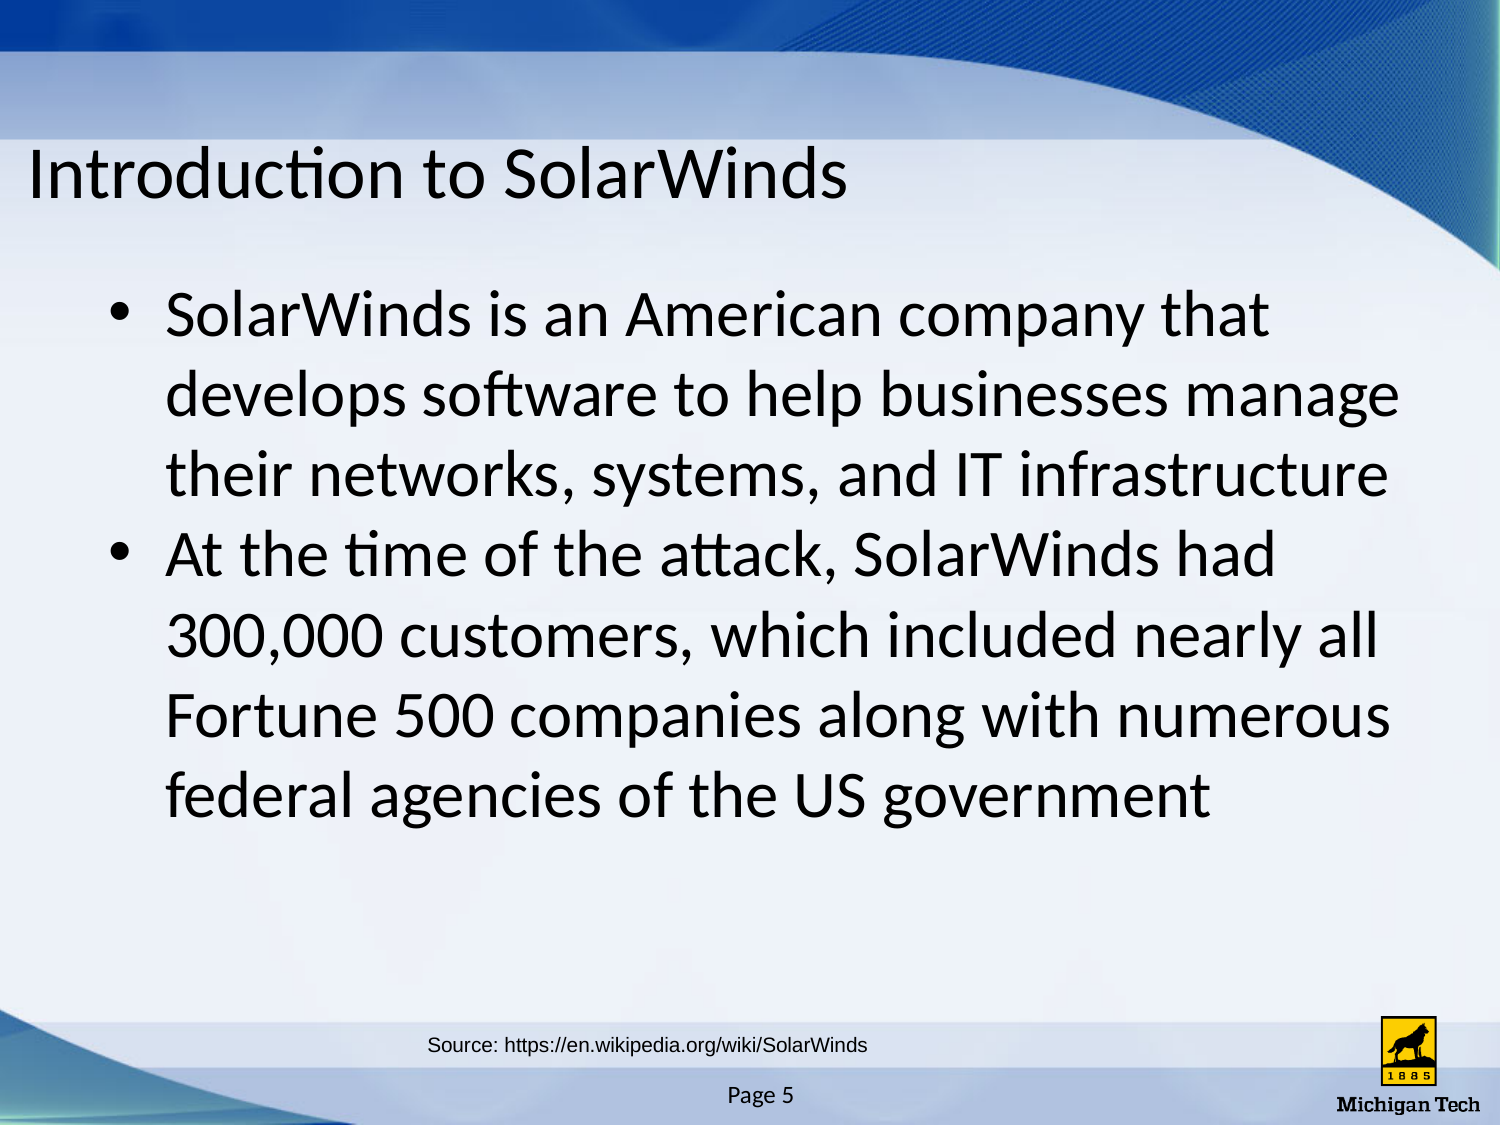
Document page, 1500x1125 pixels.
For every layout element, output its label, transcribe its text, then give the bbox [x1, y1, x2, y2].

text_box Source: https://en.wikipedia.org/wiki/SolarWinds [388, 1024, 1148, 1065]
picture [0, 0, 1500, 1125]
title Introduction to SolarWinds [12, 75, 1263, 263]
list SolarWinds is an American company that develops software to help businesses manage their networks, systems, and IT infrastructure At the time of the attack, SolarWinds had 300,000 customers, which included nearly all Fortune 500 companies along with numerous federal agencies of the US government [75, 262, 1425, 1063]
